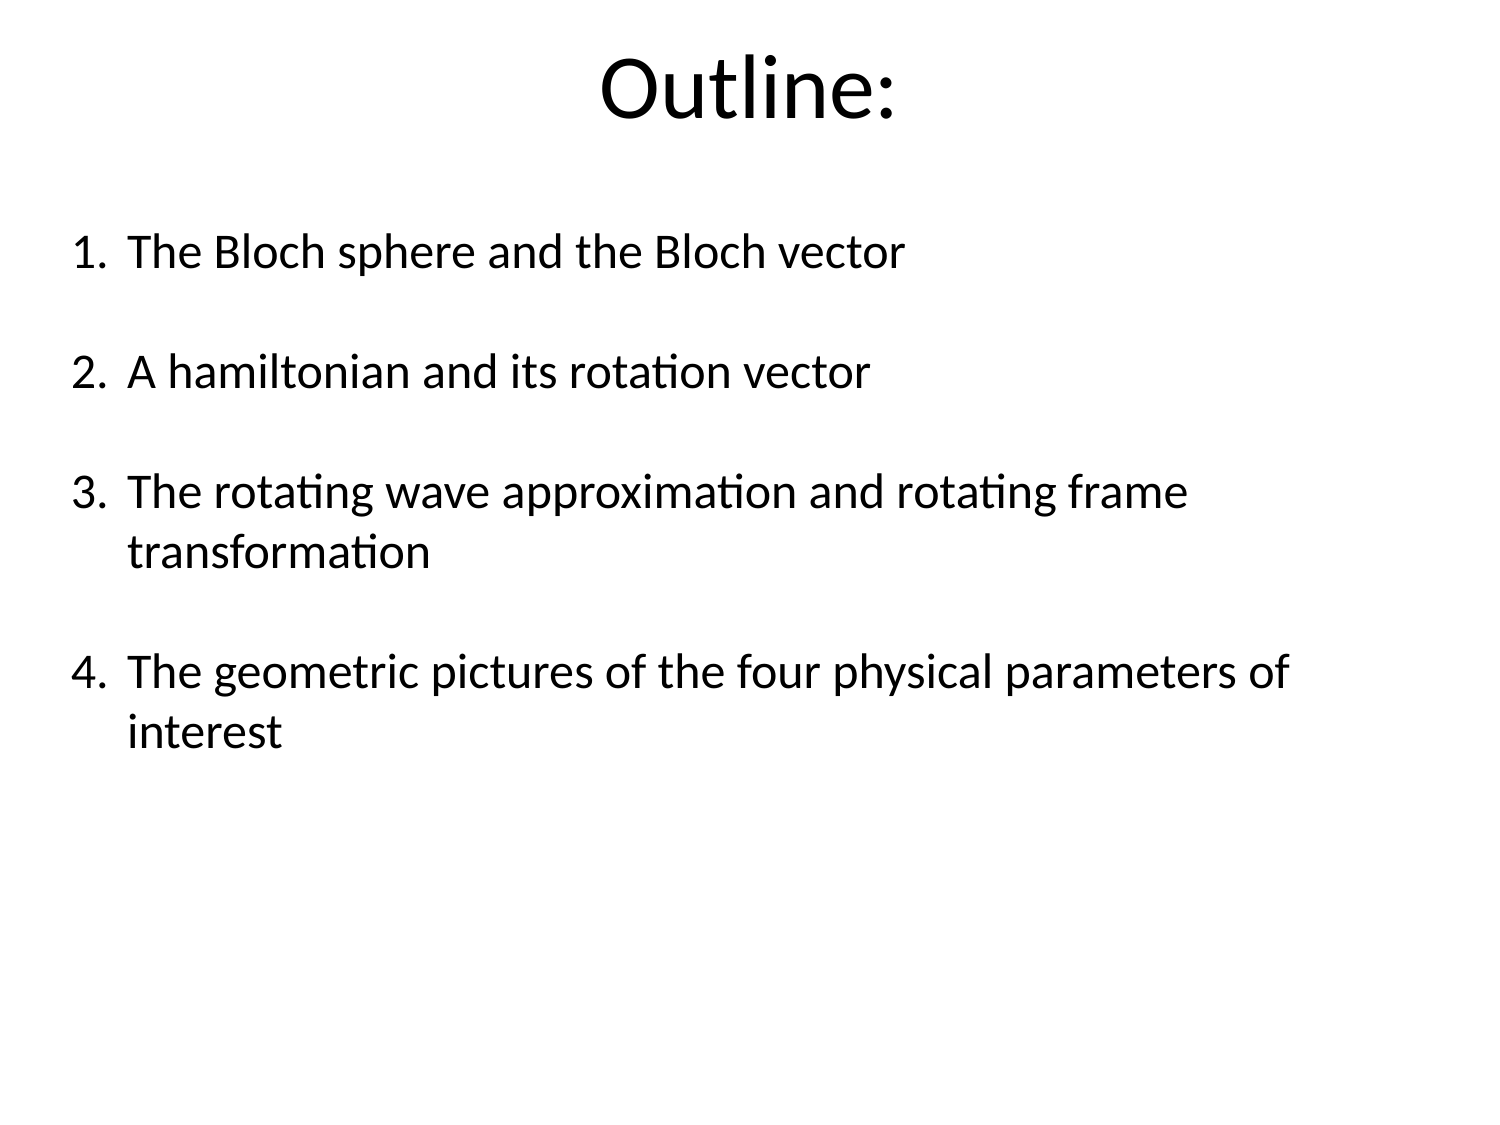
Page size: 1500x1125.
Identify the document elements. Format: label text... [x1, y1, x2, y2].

text_box The Bloch sphere and the Bloch vector A hamiltonian and its rotation vector The rotating wave approximation and rotating frame transformation The geometric pictures of the four physical parameters of interest [56, 210, 1373, 826]
title Outline: [0, 0, 1500, 242]
